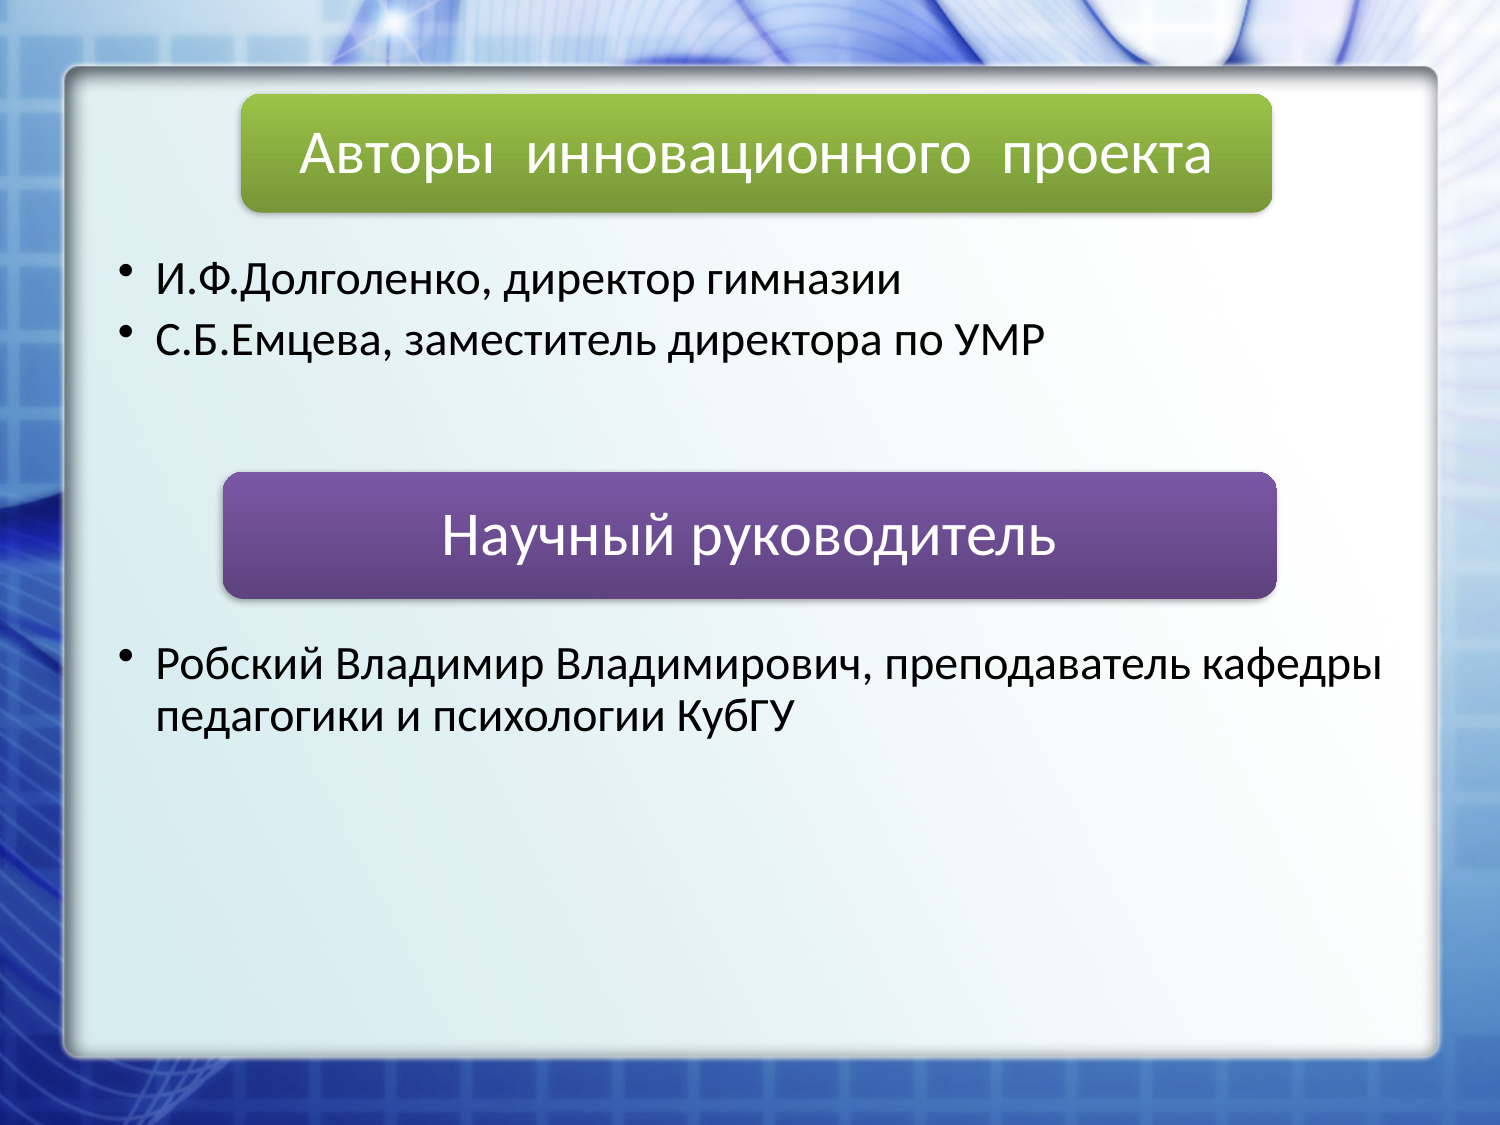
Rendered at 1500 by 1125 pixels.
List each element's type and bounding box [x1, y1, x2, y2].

picture [0, 0, 1500, 1125]
list [74, 93, 1426, 1055]
